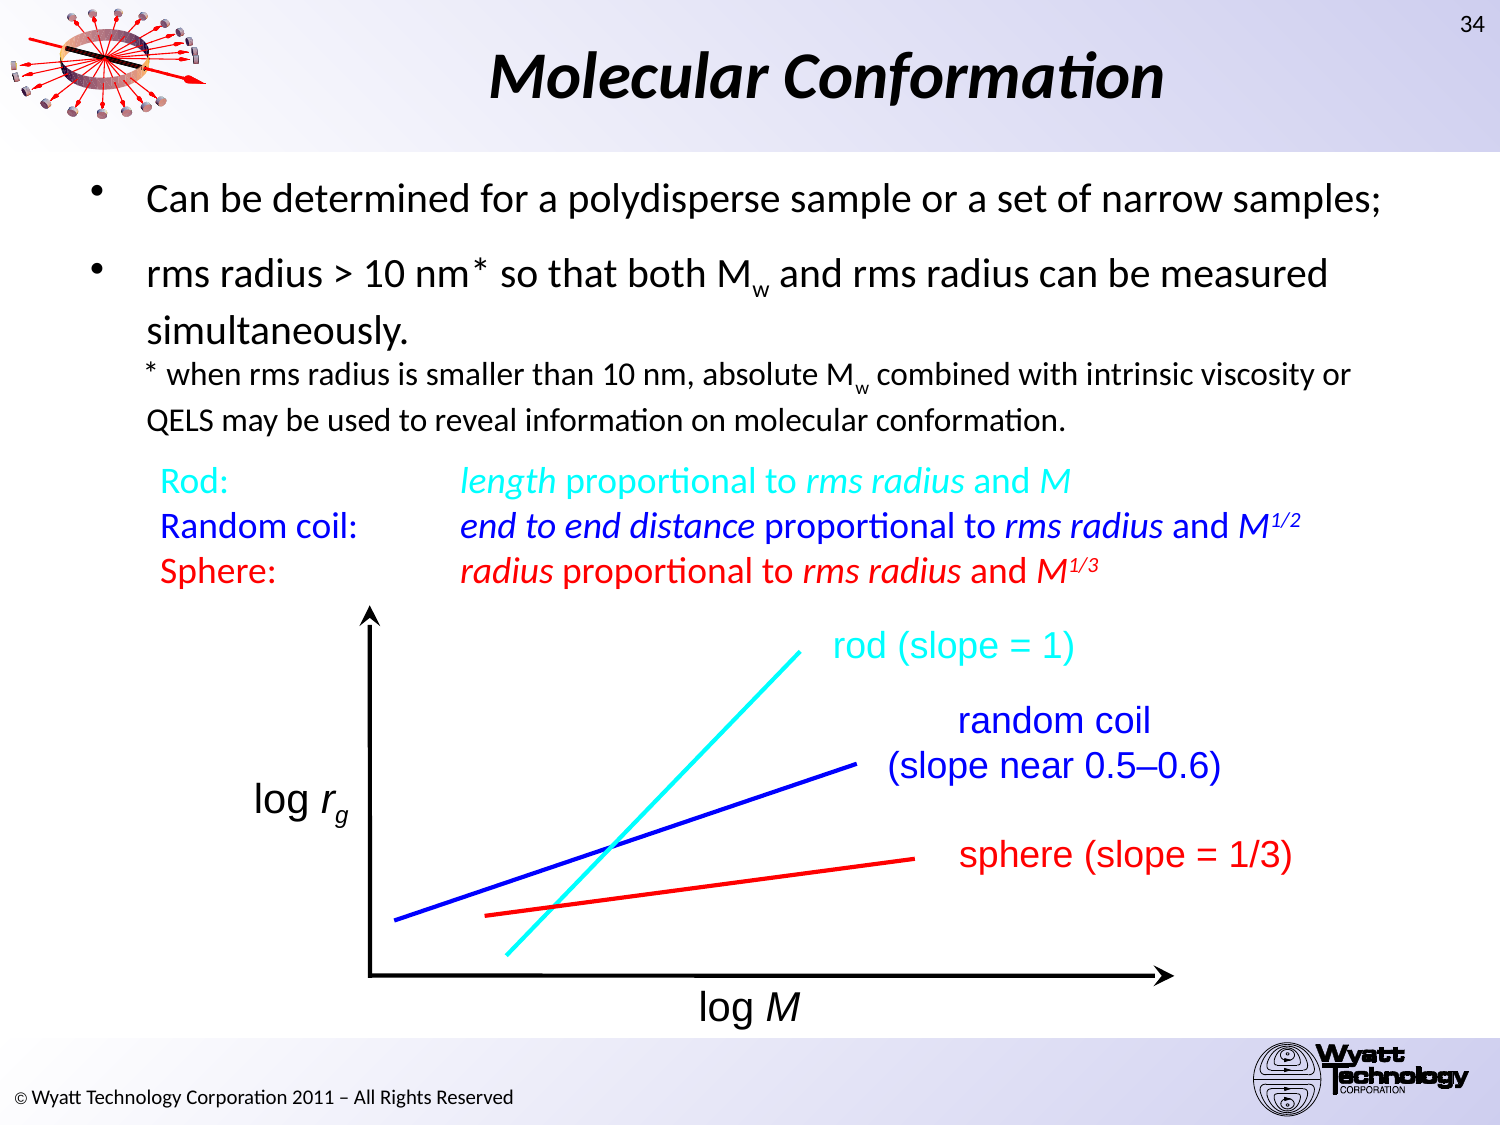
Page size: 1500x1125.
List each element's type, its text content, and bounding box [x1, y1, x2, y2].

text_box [1179, 688, 1240, 821]
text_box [237, 604, 1175, 1038]
title Molecular Conformation [217, 25, 1438, 120]
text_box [1179, 822, 1311, 917]
text_box Rod: length proportional to rms radius and M Random coil: end to end distance proportional to rms radius and M1/2 Sphere: radius proportional to rms radius and M1/3 [145, 448, 1365, 599]
list Can be determined for a polydisperse sample or a set of narrow samples; rms radius > 10 nm* so that both Mw and rms radius can be measured simultaneously. * when rms radius is smaller than 10 nm, absolute Mw combined with intrinsic viscosity or QELS may be used to reveal information on molecular conformation. [74, 162, 1426, 431]
